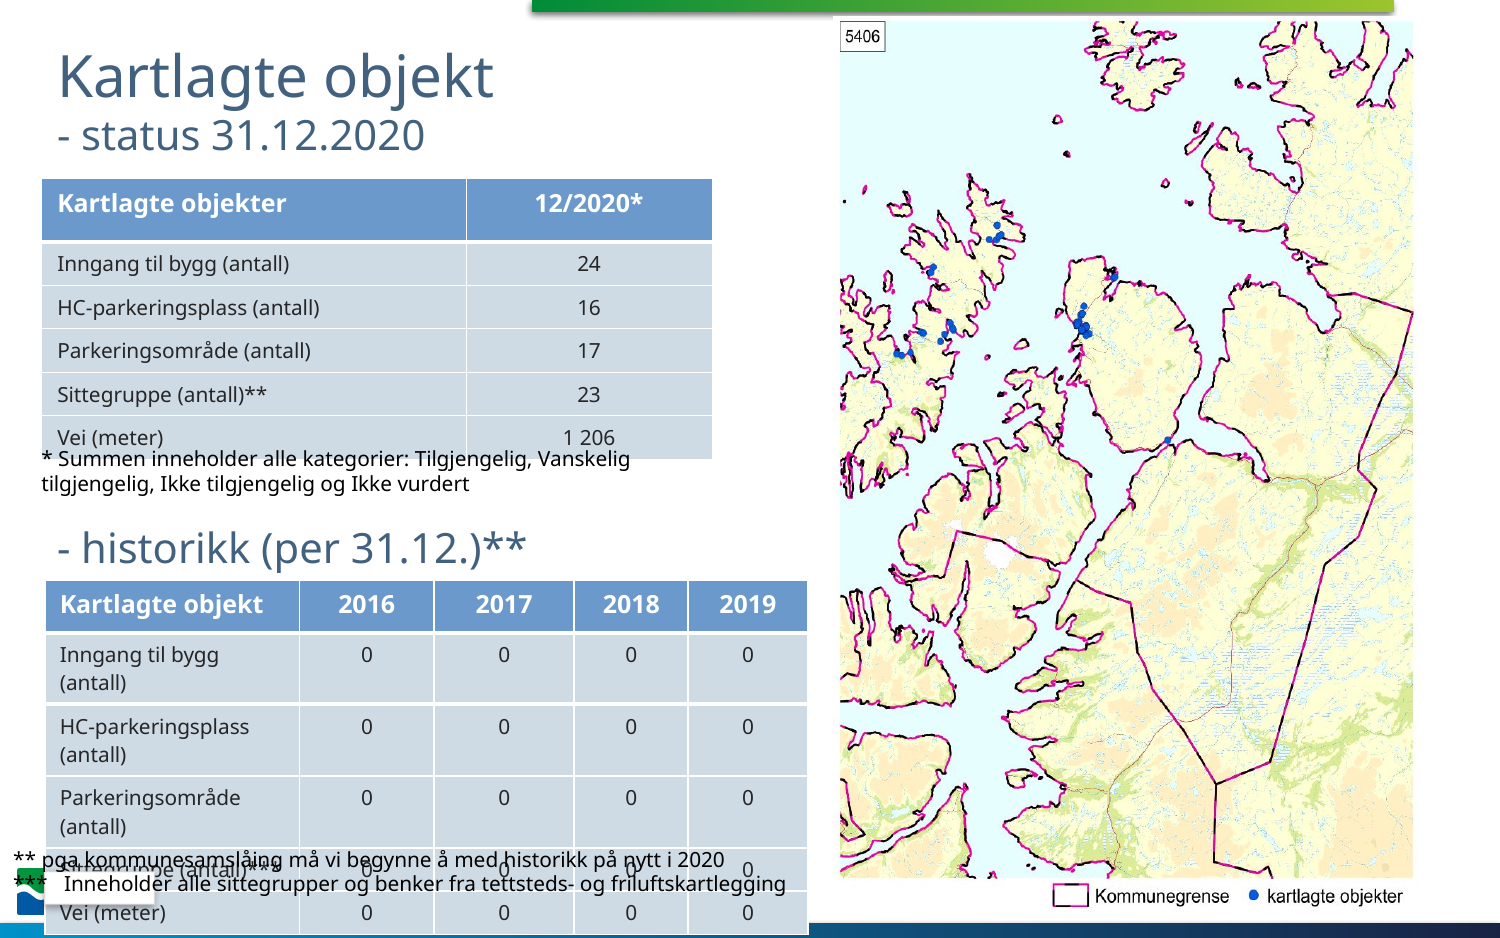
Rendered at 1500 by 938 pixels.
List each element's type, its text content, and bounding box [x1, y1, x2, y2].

table_cell 0 [689, 892, 807, 934]
table_cell 0 [300, 777, 433, 838]
picture [833, 16, 1419, 913]
table_cell Inngang til bygg (antall) [46, 635, 299, 702]
table_header Kartlagte objekter [42, 179, 466, 240]
table_cell 17 [467, 329, 712, 372]
table_cell 0 [300, 904, 433, 934]
table_cell 0 [802, 849, 807, 890]
table_cell 0 [300, 635, 433, 702]
table_header 2019 [689, 581, 807, 631]
table_cell 0 [575, 904, 687, 934]
table_cell 24 [467, 244, 712, 285]
table_cell Sittegruppe (antall)** [42, 373, 466, 415]
table_cell 1 206 [467, 416, 712, 459]
text_box * Summen inneholder alle kategorier: Tilgjengelig, Vanskelig tilgjengelig, Ikke tilgjengelig og Ikke vurdert [26, 438, 711, 504]
table_header 2017 [435, 581, 573, 631]
table_cell 16 [467, 286, 712, 328]
table_cell 0 [575, 635, 687, 702]
table_cell 0 [435, 777, 573, 838]
table_cell 0 [689, 706, 807, 775]
table_cell 0 [689, 777, 807, 847]
table_cell Parkeringsområde (antall) [46, 777, 299, 838]
text_box Kartlagte objekt - status 31.12.2020 [42, 24, 828, 167]
table_cell Vei (meter) [46, 904, 299, 934]
text_box - historikk (per 31.12.)** [42, 496, 828, 580]
table_header Kartlagte objekt [46, 581, 299, 631]
table_cell 0 [435, 706, 573, 775]
table_cell Vei (meter) [42, 416, 466, 438]
table_cell Parkeringsområde (antall) [42, 329, 466, 372]
table_cell 0 [435, 635, 573, 702]
table_cell 0 [435, 904, 573, 934]
text_box ** pga kommunesamslåing må vi begynne å med historikk på nytt i 2020 *** Inneholder alle sittegrupper og benker fra tettsteds- og friluftskartlegging [0, 838, 802, 904]
table_header 12/2020* [467, 179, 712, 240]
table_cell 23 [467, 373, 712, 415]
table_cell Inngang til bygg (antall) [42, 244, 466, 285]
table_cell HC-parkeringsplass (antall) [46, 706, 299, 775]
table_cell HC-parkeringsplass (antall) [42, 286, 466, 328]
table_cell 0 [300, 706, 433, 775]
table_header 2016 [300, 581, 433, 631]
table_cell 0 [689, 635, 807, 702]
table_header 2018 [575, 581, 687, 631]
table_cell 0 [575, 777, 687, 838]
table_cell 0 [575, 706, 687, 775]
